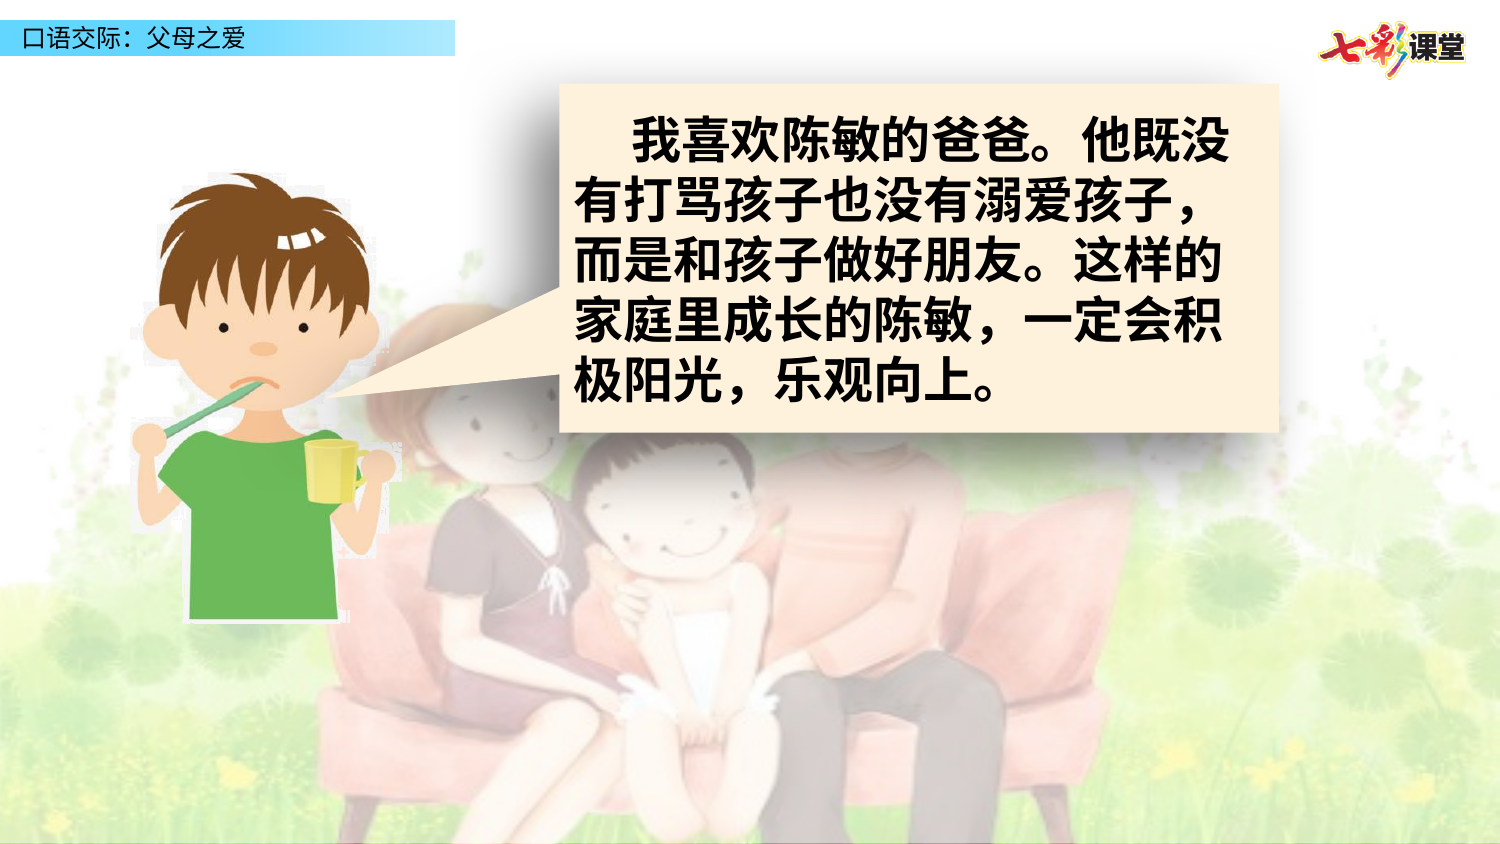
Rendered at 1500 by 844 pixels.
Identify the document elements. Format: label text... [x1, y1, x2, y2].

picture [1316, 20, 1468, 80]
picture [2, 134, 525, 658]
text_box 我喜欢陈敏的爸爸。他既没有打骂孩子也没有溺爱孩子，而是和孩子做好朋友。这样的家庭里成长的陈敏，一定会积极阳光，乐观向上。 [530, 81, 1282, 435]
